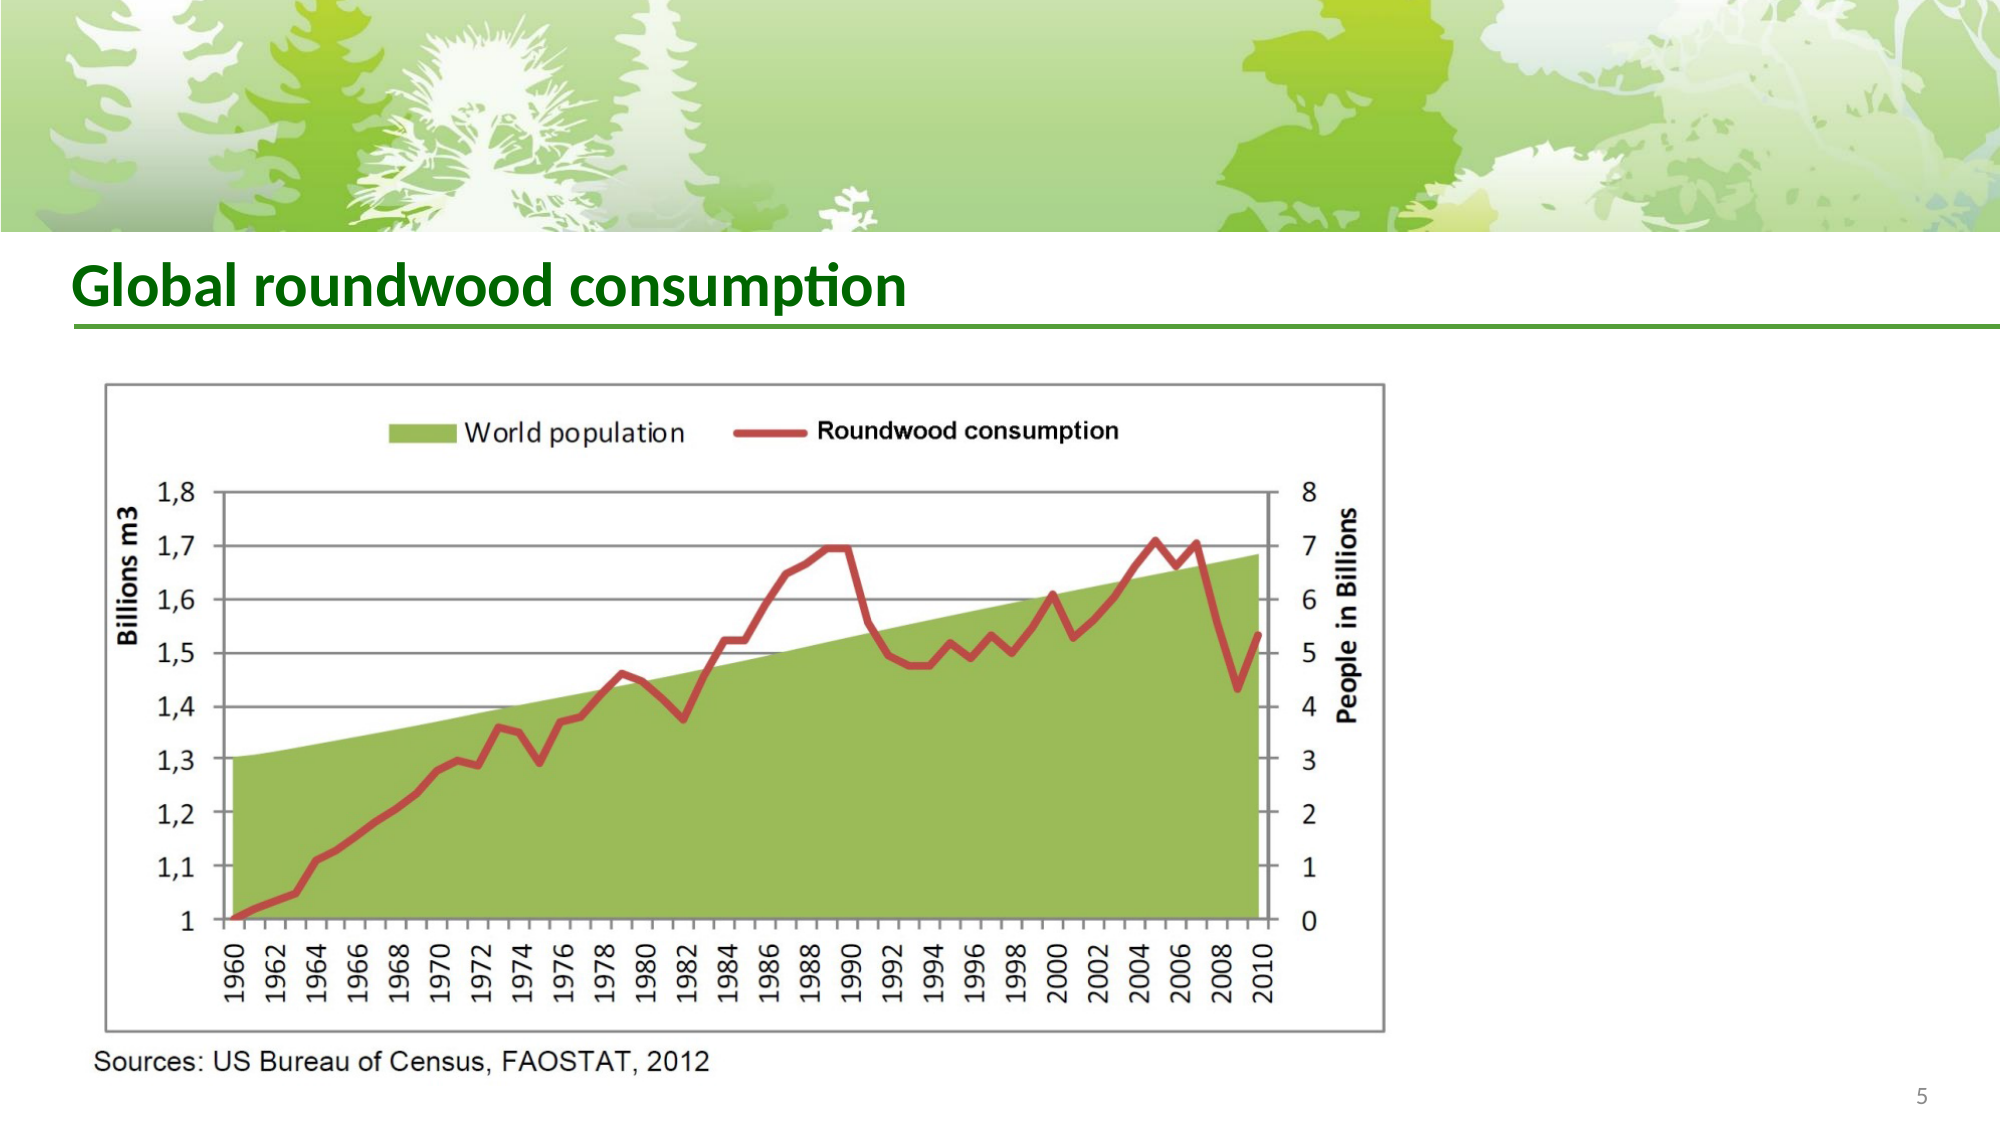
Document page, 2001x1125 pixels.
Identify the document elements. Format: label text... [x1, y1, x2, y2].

slide_number 5 [1493, 1065, 1944, 1125]
picture [0, 0, 2000, 232]
title Global roundwood consumption [56, 193, 1407, 381]
picture [73, 361, 1457, 1088]
